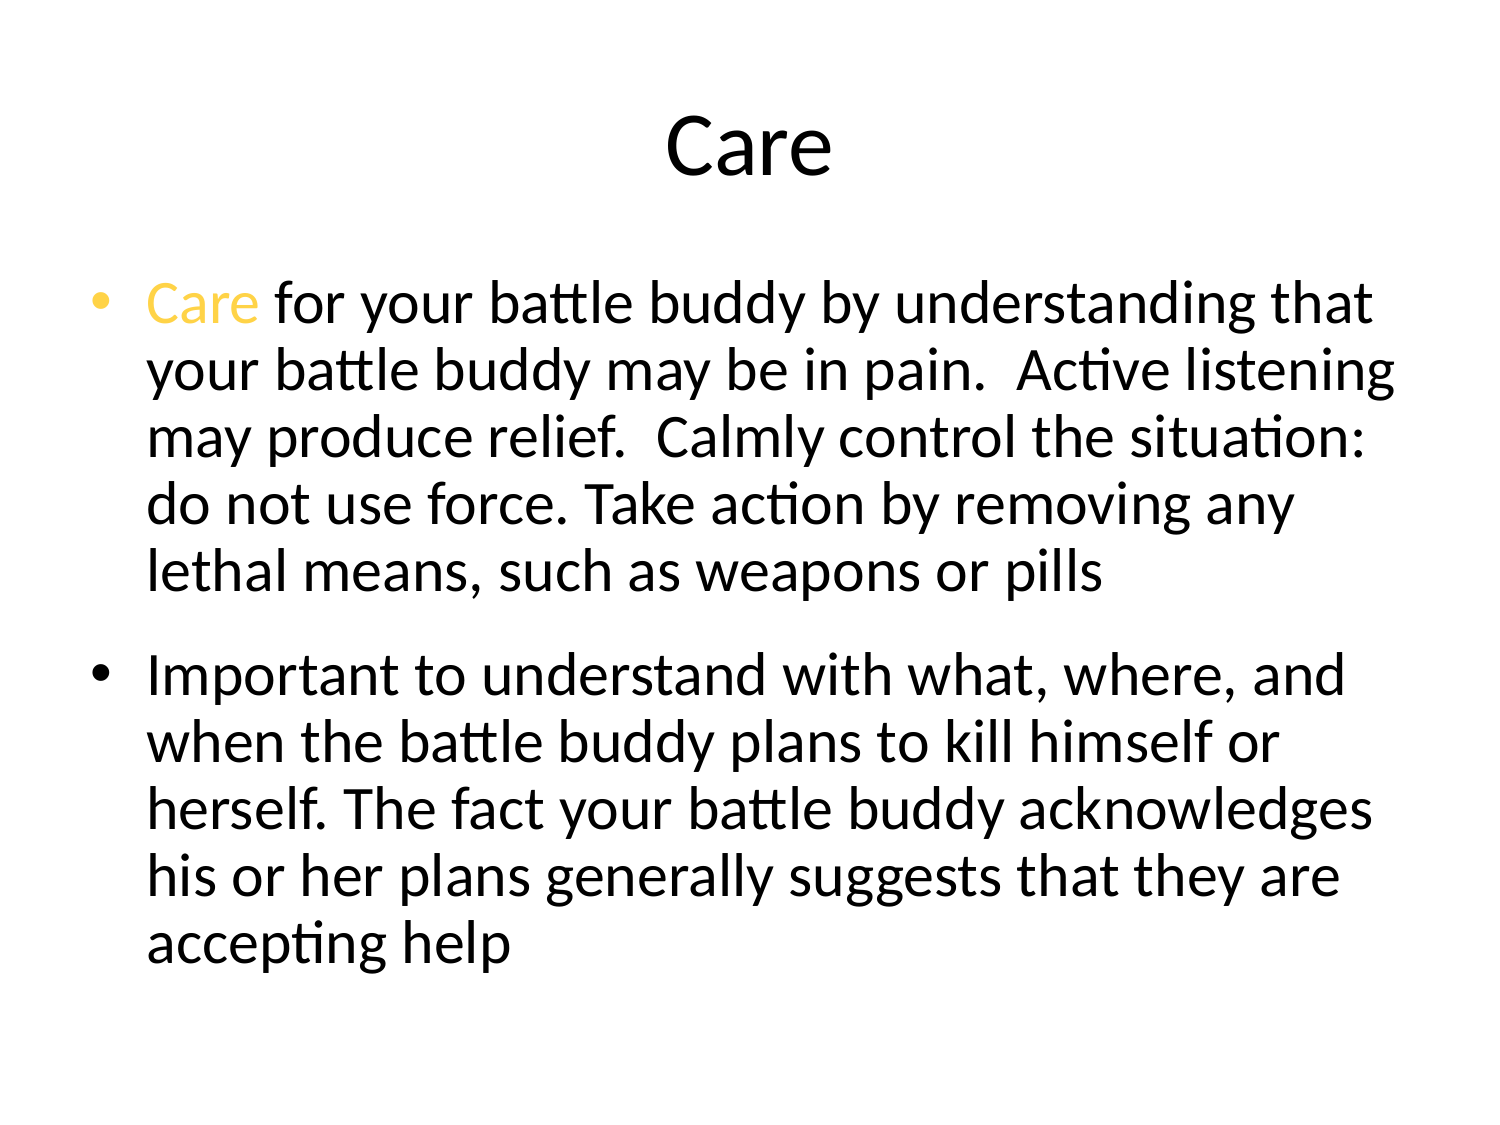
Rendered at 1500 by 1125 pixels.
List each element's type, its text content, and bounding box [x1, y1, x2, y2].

title Care [75, 45, 1425, 233]
list Care for your battle buddy by understanding that your battle buddy may be in pain. Active listening may produce relief. Calmly control the situation: do not use force. Take action by removing any lethal means, such as weapons or pills Important to understand with what, where, and when the battle buddy plans to kill himself or herself. The fact your battle buddy acknowledges his or her plans generally suggests that they are accepting help [75, 262, 1425, 1005]
